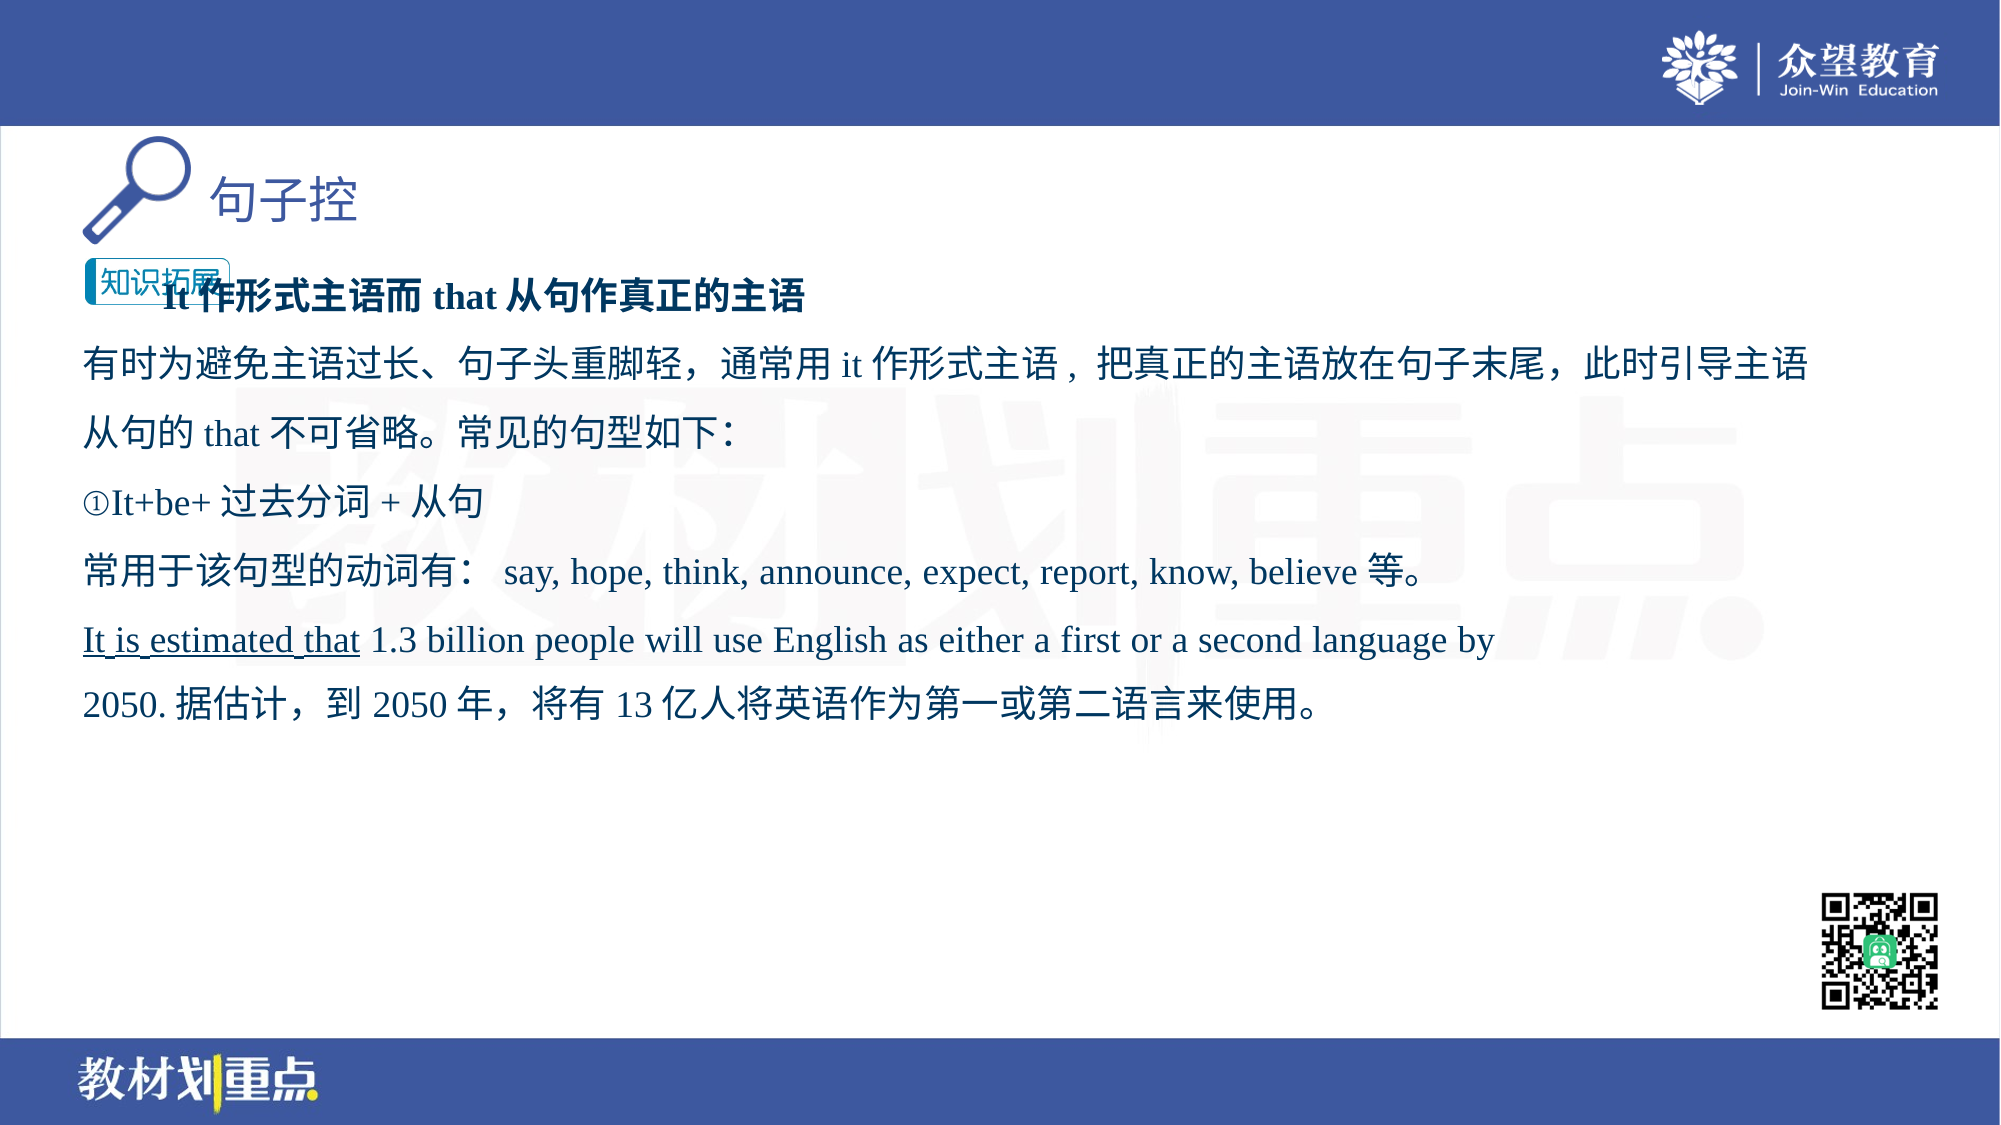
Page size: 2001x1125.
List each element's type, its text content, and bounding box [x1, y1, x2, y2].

picture [0, 0, 2000, 1125]
text_box It作形式主语而that从句作真正的主语 有时为避免主语过长、句子头重脚轻，通常用it作形式主语, 把真正的主语放在句子末尾，此时引导主语 从句的that不可省略。常见的句型如下： ①It+be+过去分词+从句 常用于该句型的动词有：say, hope, think, announce, expect, report, know, believe等。 It is estimated that 1.3 billion people will use English as either a first or a second language by 2050.据估计，到2050年，将有13亿人将英语作为第一或第二语言来使用。 [82, 247, 1817, 718]
